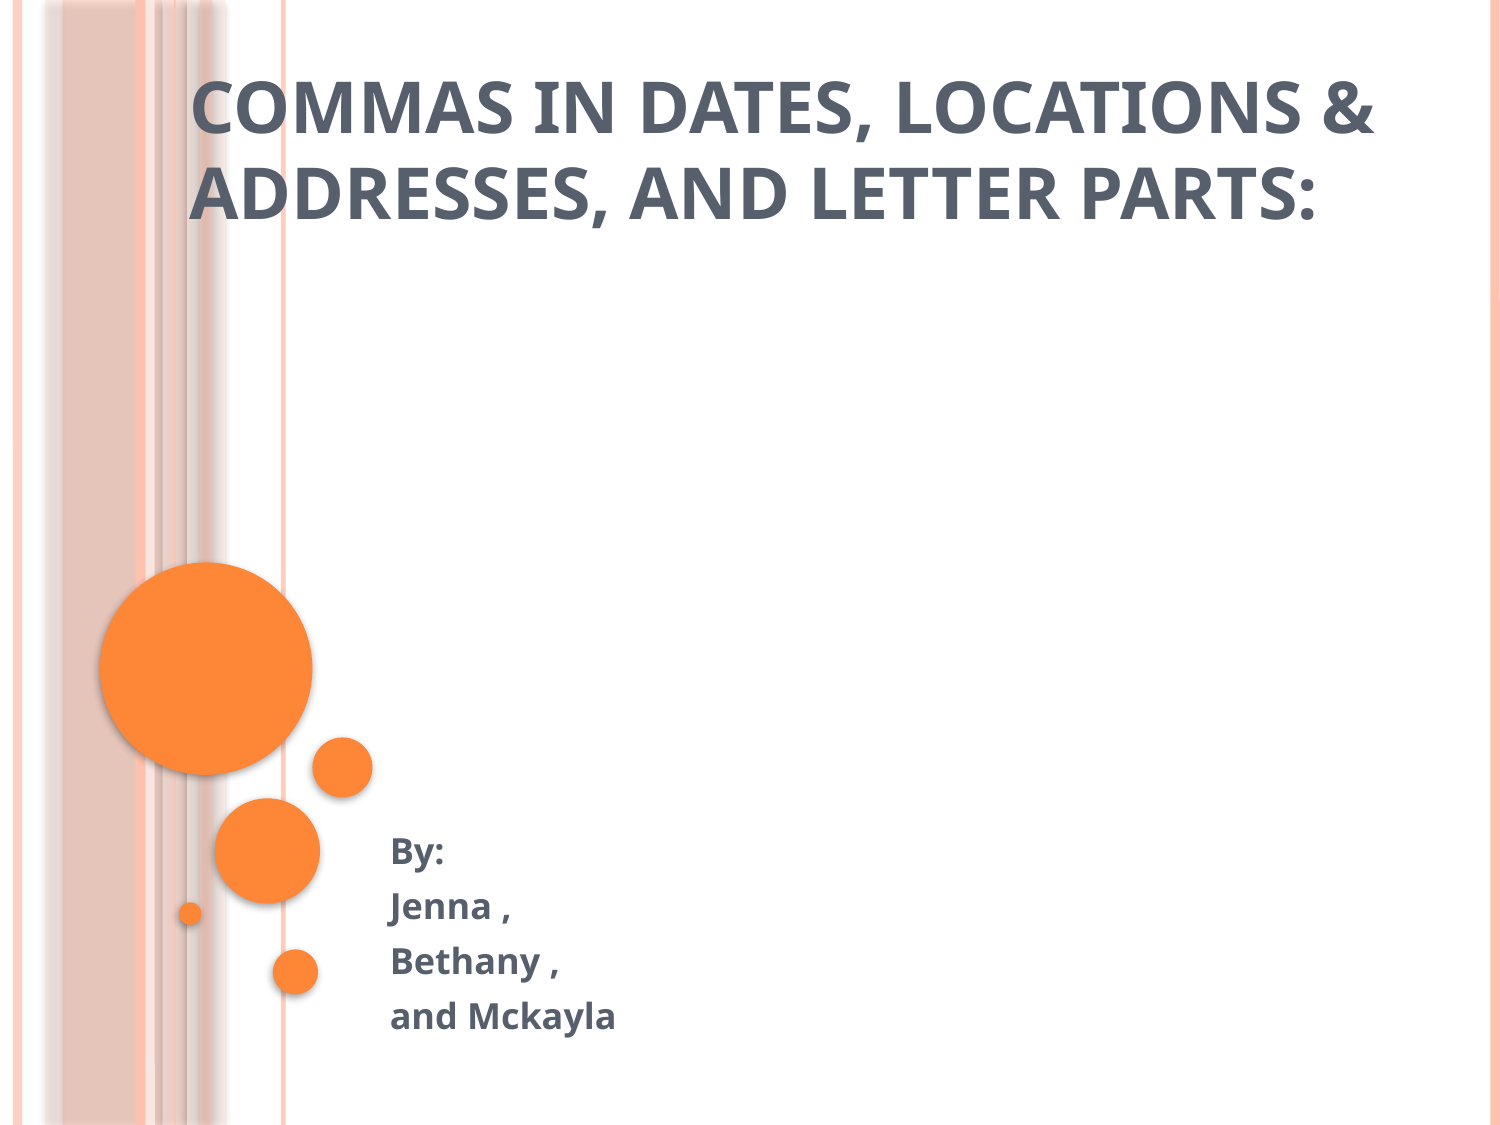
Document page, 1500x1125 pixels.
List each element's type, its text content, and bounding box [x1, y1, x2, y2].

title Commas in dates, locations & addresses, and letter parts: [174, 0, 1450, 242]
subtitle By: Jenna , Bethany , and Mckayla [375, 820, 1388, 1046]
